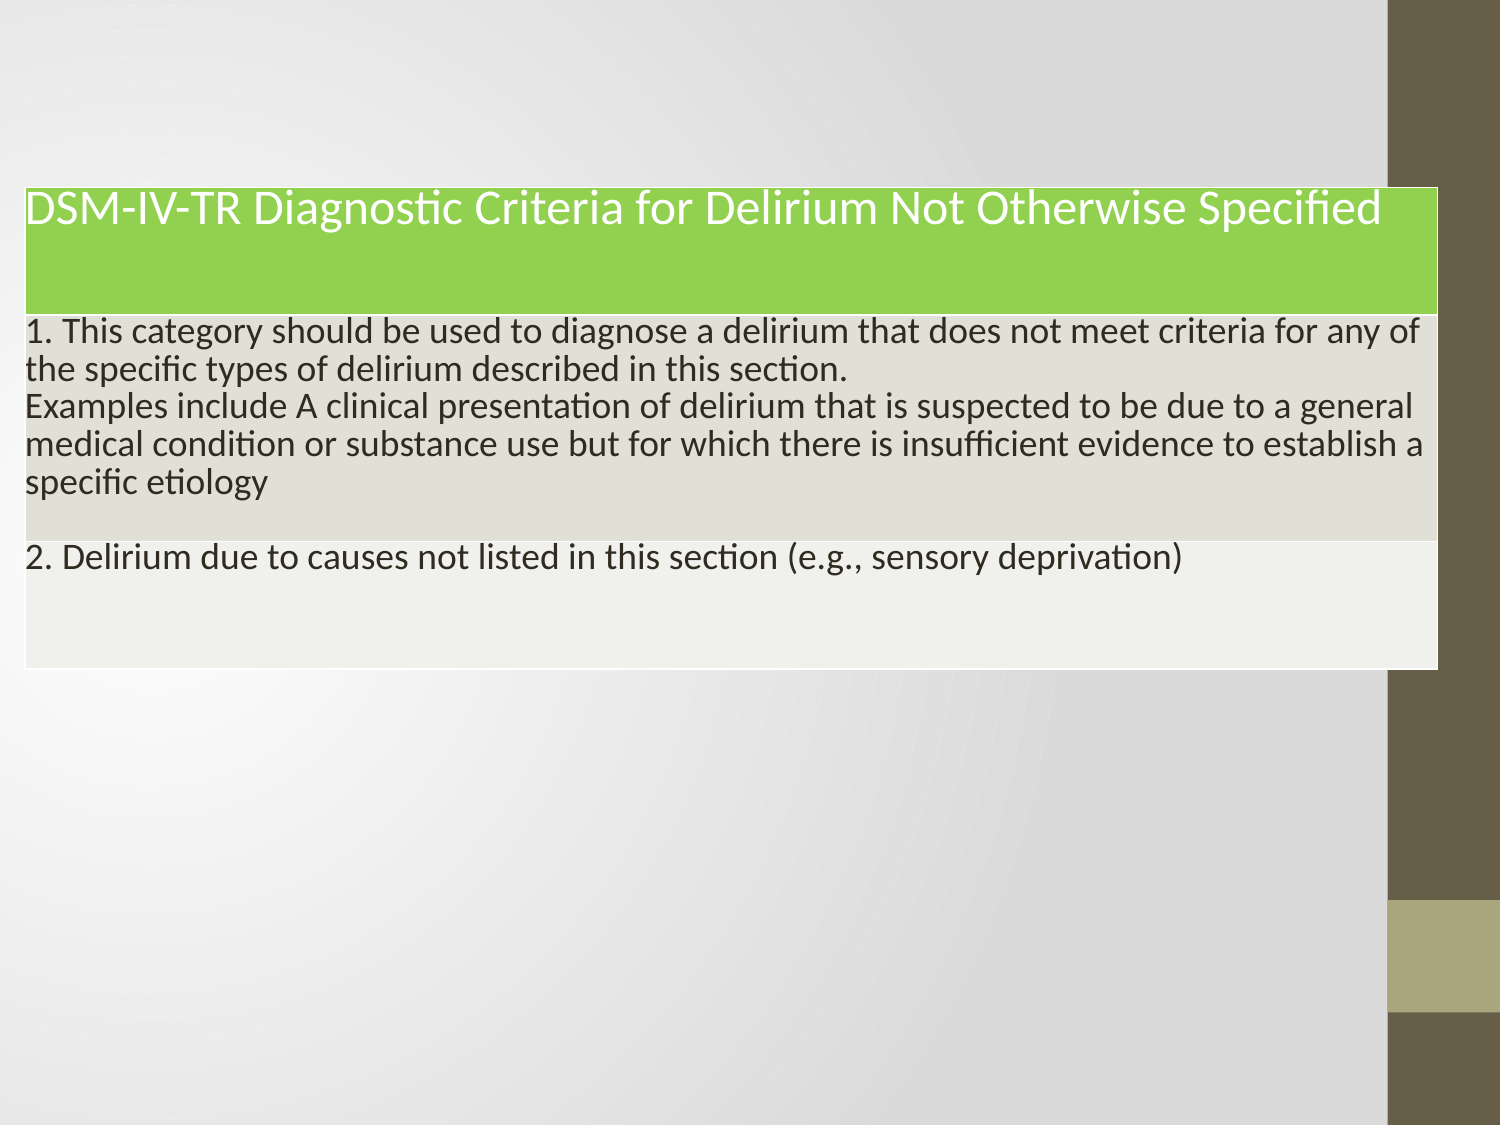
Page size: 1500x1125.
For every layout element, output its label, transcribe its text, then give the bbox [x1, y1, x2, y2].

table_header DSM-IV-TR Diagnostic Criteria for Delirium Not Otherwise Specified [26, 188, 1437, 314]
table_cell 2. Delirium due to causes not listed in this section (e.g., sensory deprivation) [26, 542, 1437, 668]
table_cell 1. This category should be used to diagnose a delirium that does not meet criteria for any of the specific types of delirium described in this section. Examples include A clinical presentation of delirium that is suspected to be due to a general medical condition or substance use but for which there is insufficient evidence to establish a specific etiology [26, 316, 1437, 541]
